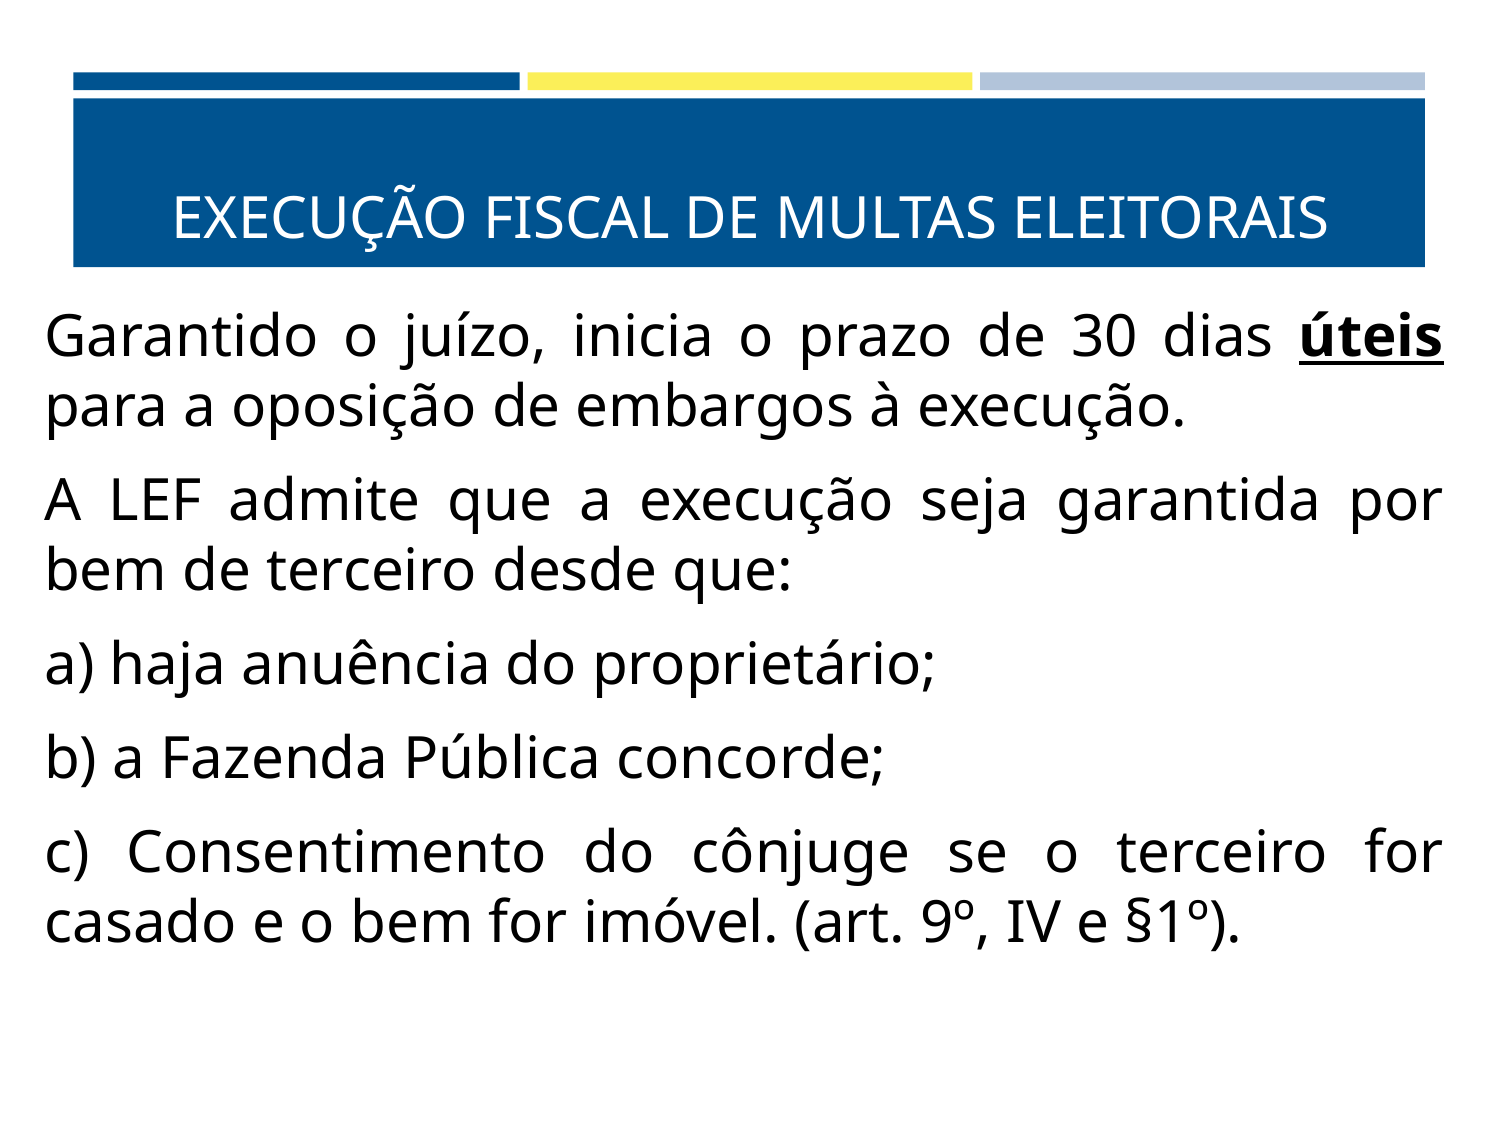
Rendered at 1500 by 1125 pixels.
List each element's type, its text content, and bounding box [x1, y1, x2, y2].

list Garantido o juízo, inicia o prazo de 30 dias úteis para a oposição de embargos à execução. A LEF admite que a execução seja garantida por bem de terceiro desde que: a) haja anuência do proprietário; b) a Fazenda Pública concorde; c) Consentimento do cônjuge se o terceiro for casado e o bem for imóvel. (art. 9º, IV e §1º). [29, 290, 1459, 1094]
title EXECUÇÃO FISCAL DE MULTAS ELEITORAIS [95, 112, 1406, 259]
